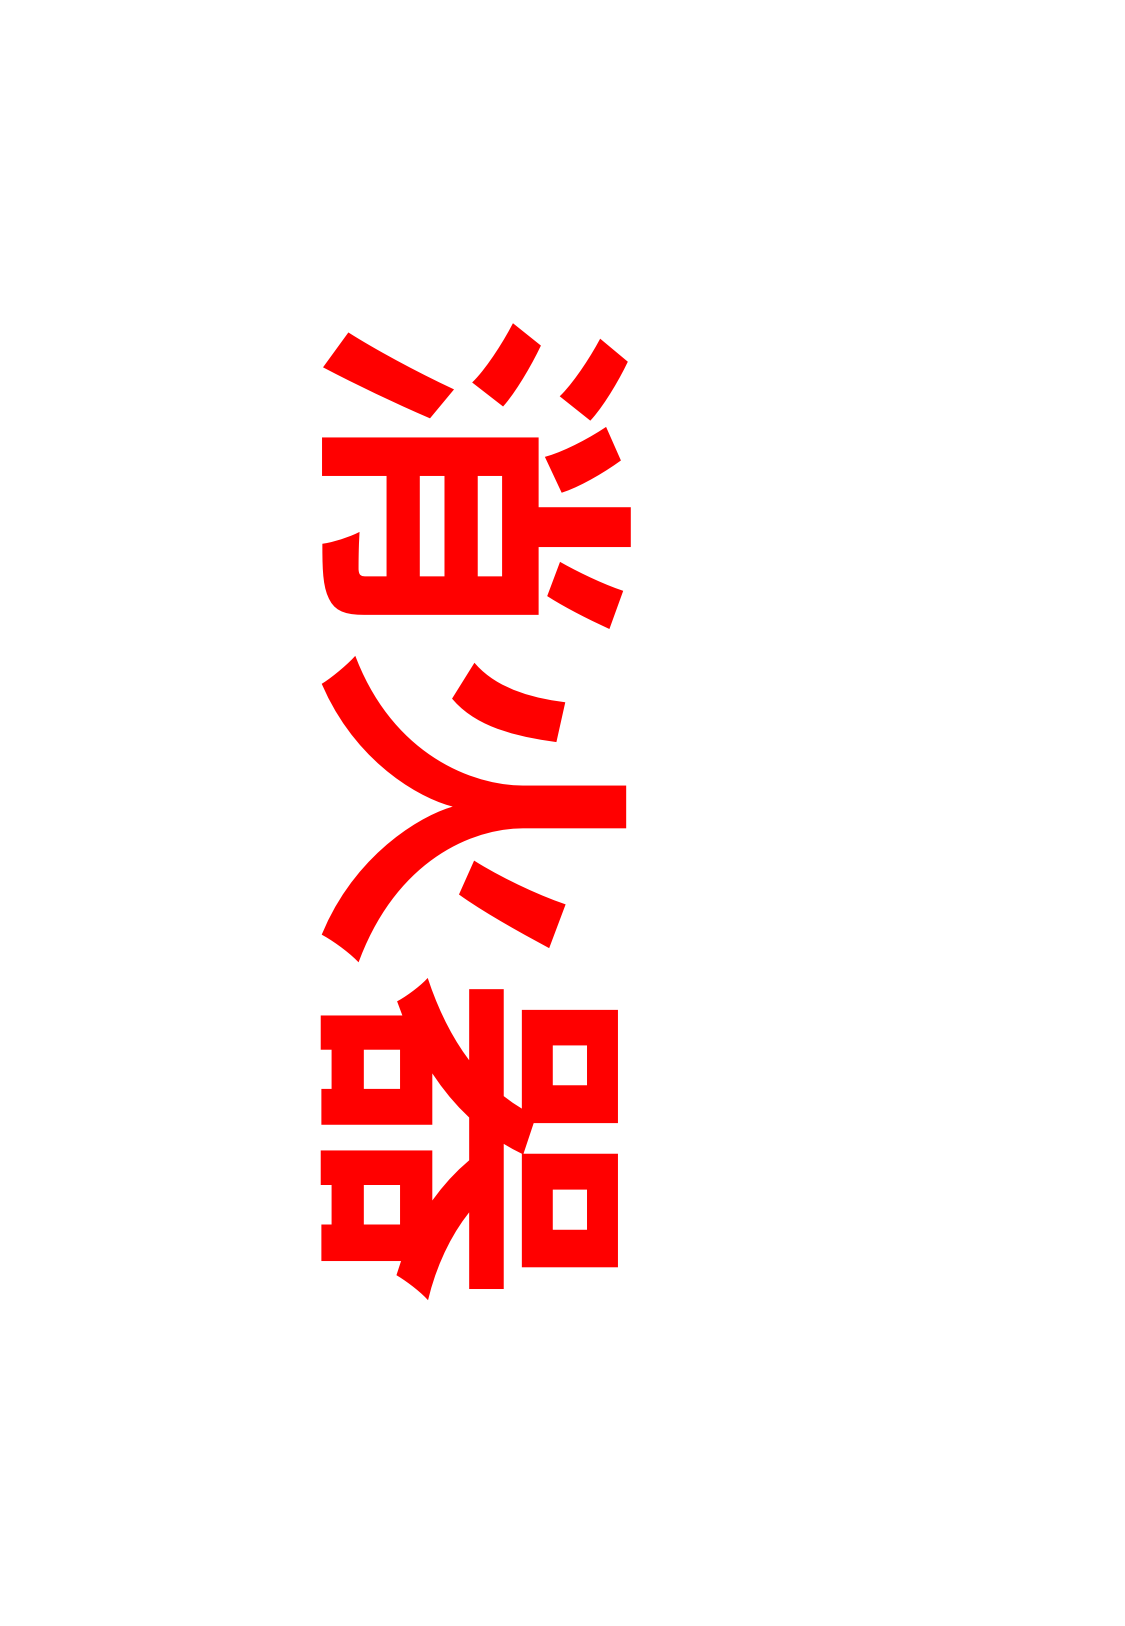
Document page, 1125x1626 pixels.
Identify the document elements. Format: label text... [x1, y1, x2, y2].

text_box 消火器 [278, 301, 787, 1317]
